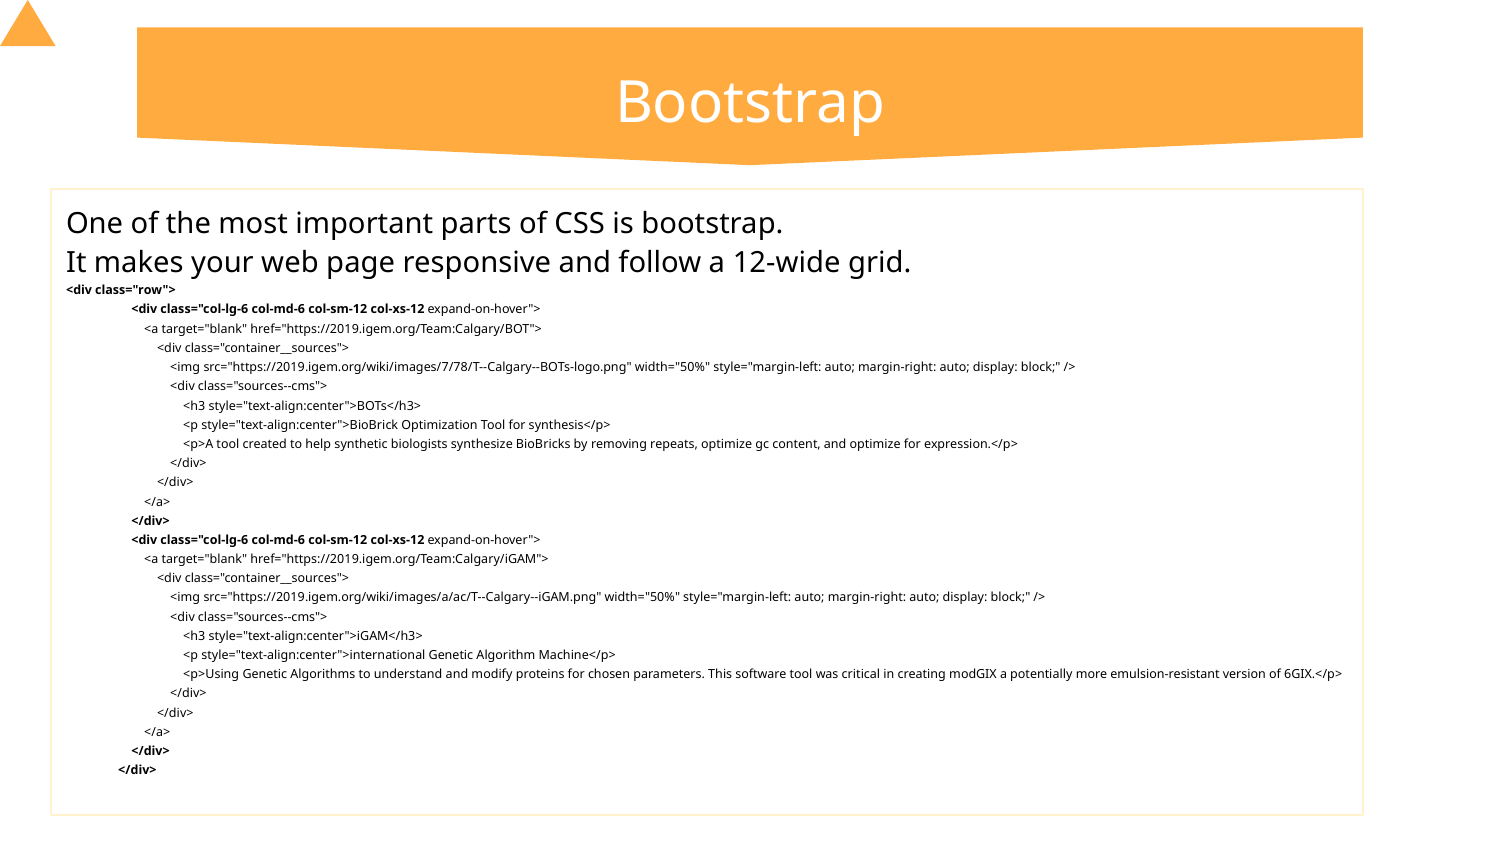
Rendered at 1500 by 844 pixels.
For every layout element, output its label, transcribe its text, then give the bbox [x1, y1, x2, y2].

list One of the most important parts of CSS is bootstrap. It makes your web page responsive and follow a 12-wide grid. <div class="row"> <div class="col-lg-6 col-md-6 col-sm-12 col-xs-12 expand-on-hover"> <a target="blank" href="https://2019.igem.org/Team:Calgary/BOT"> <div class="container__sources"> <img src="https://2019.igem.org/wiki/images/7/78/T--Calgary--BOTs-logo.png" width="50%" style="margin-left: auto; margin-right: auto; display: block;" /> <div class="sources--cms"> <h3 style="text-align:center">BOTs</h3> <p style="text-align:center">BioBrick Optimization Tool for synthesis</p> <p>A tool created to help synthetic biologists synthesize BioBricks by removing repeats, optimize gc content, and optimize for expression.</p> </div> </div> </a> </div> <div class="col-lg-6 col-md-6 col-sm-12 col-xs-12 expand-on-hover"> <a target="blank" href="https://2019.igem.org/Team:Calgary/iGAM"> <div class="container__sources"> <img src="https://2019.igem.org/wiki/images/a/ac/T--Calgary--iGAM.png" width="50%" style="margin-left: auto; margin-right: auto; display: block;" /> <div class="sources--cms"> <h3 style="text-align:center">iGAM</h3> <p style="text-align:center">international Genetic Algorithm Machine</p> <p>Using Genetic Algorithms to understand and modify proteins for chosen parameters. This software tool was critical in creating modGIX a potentially more emulsion-resistant version of 6GIX.</p> </div> </div> </a> </div> </div> [51, 189, 1363, 816]
text_box [0, 0, 56, 47]
text_box [137, 27, 1363, 49]
text_box [279, 144, 1221, 166]
title Bootstrap [51, 49, 1449, 144]
